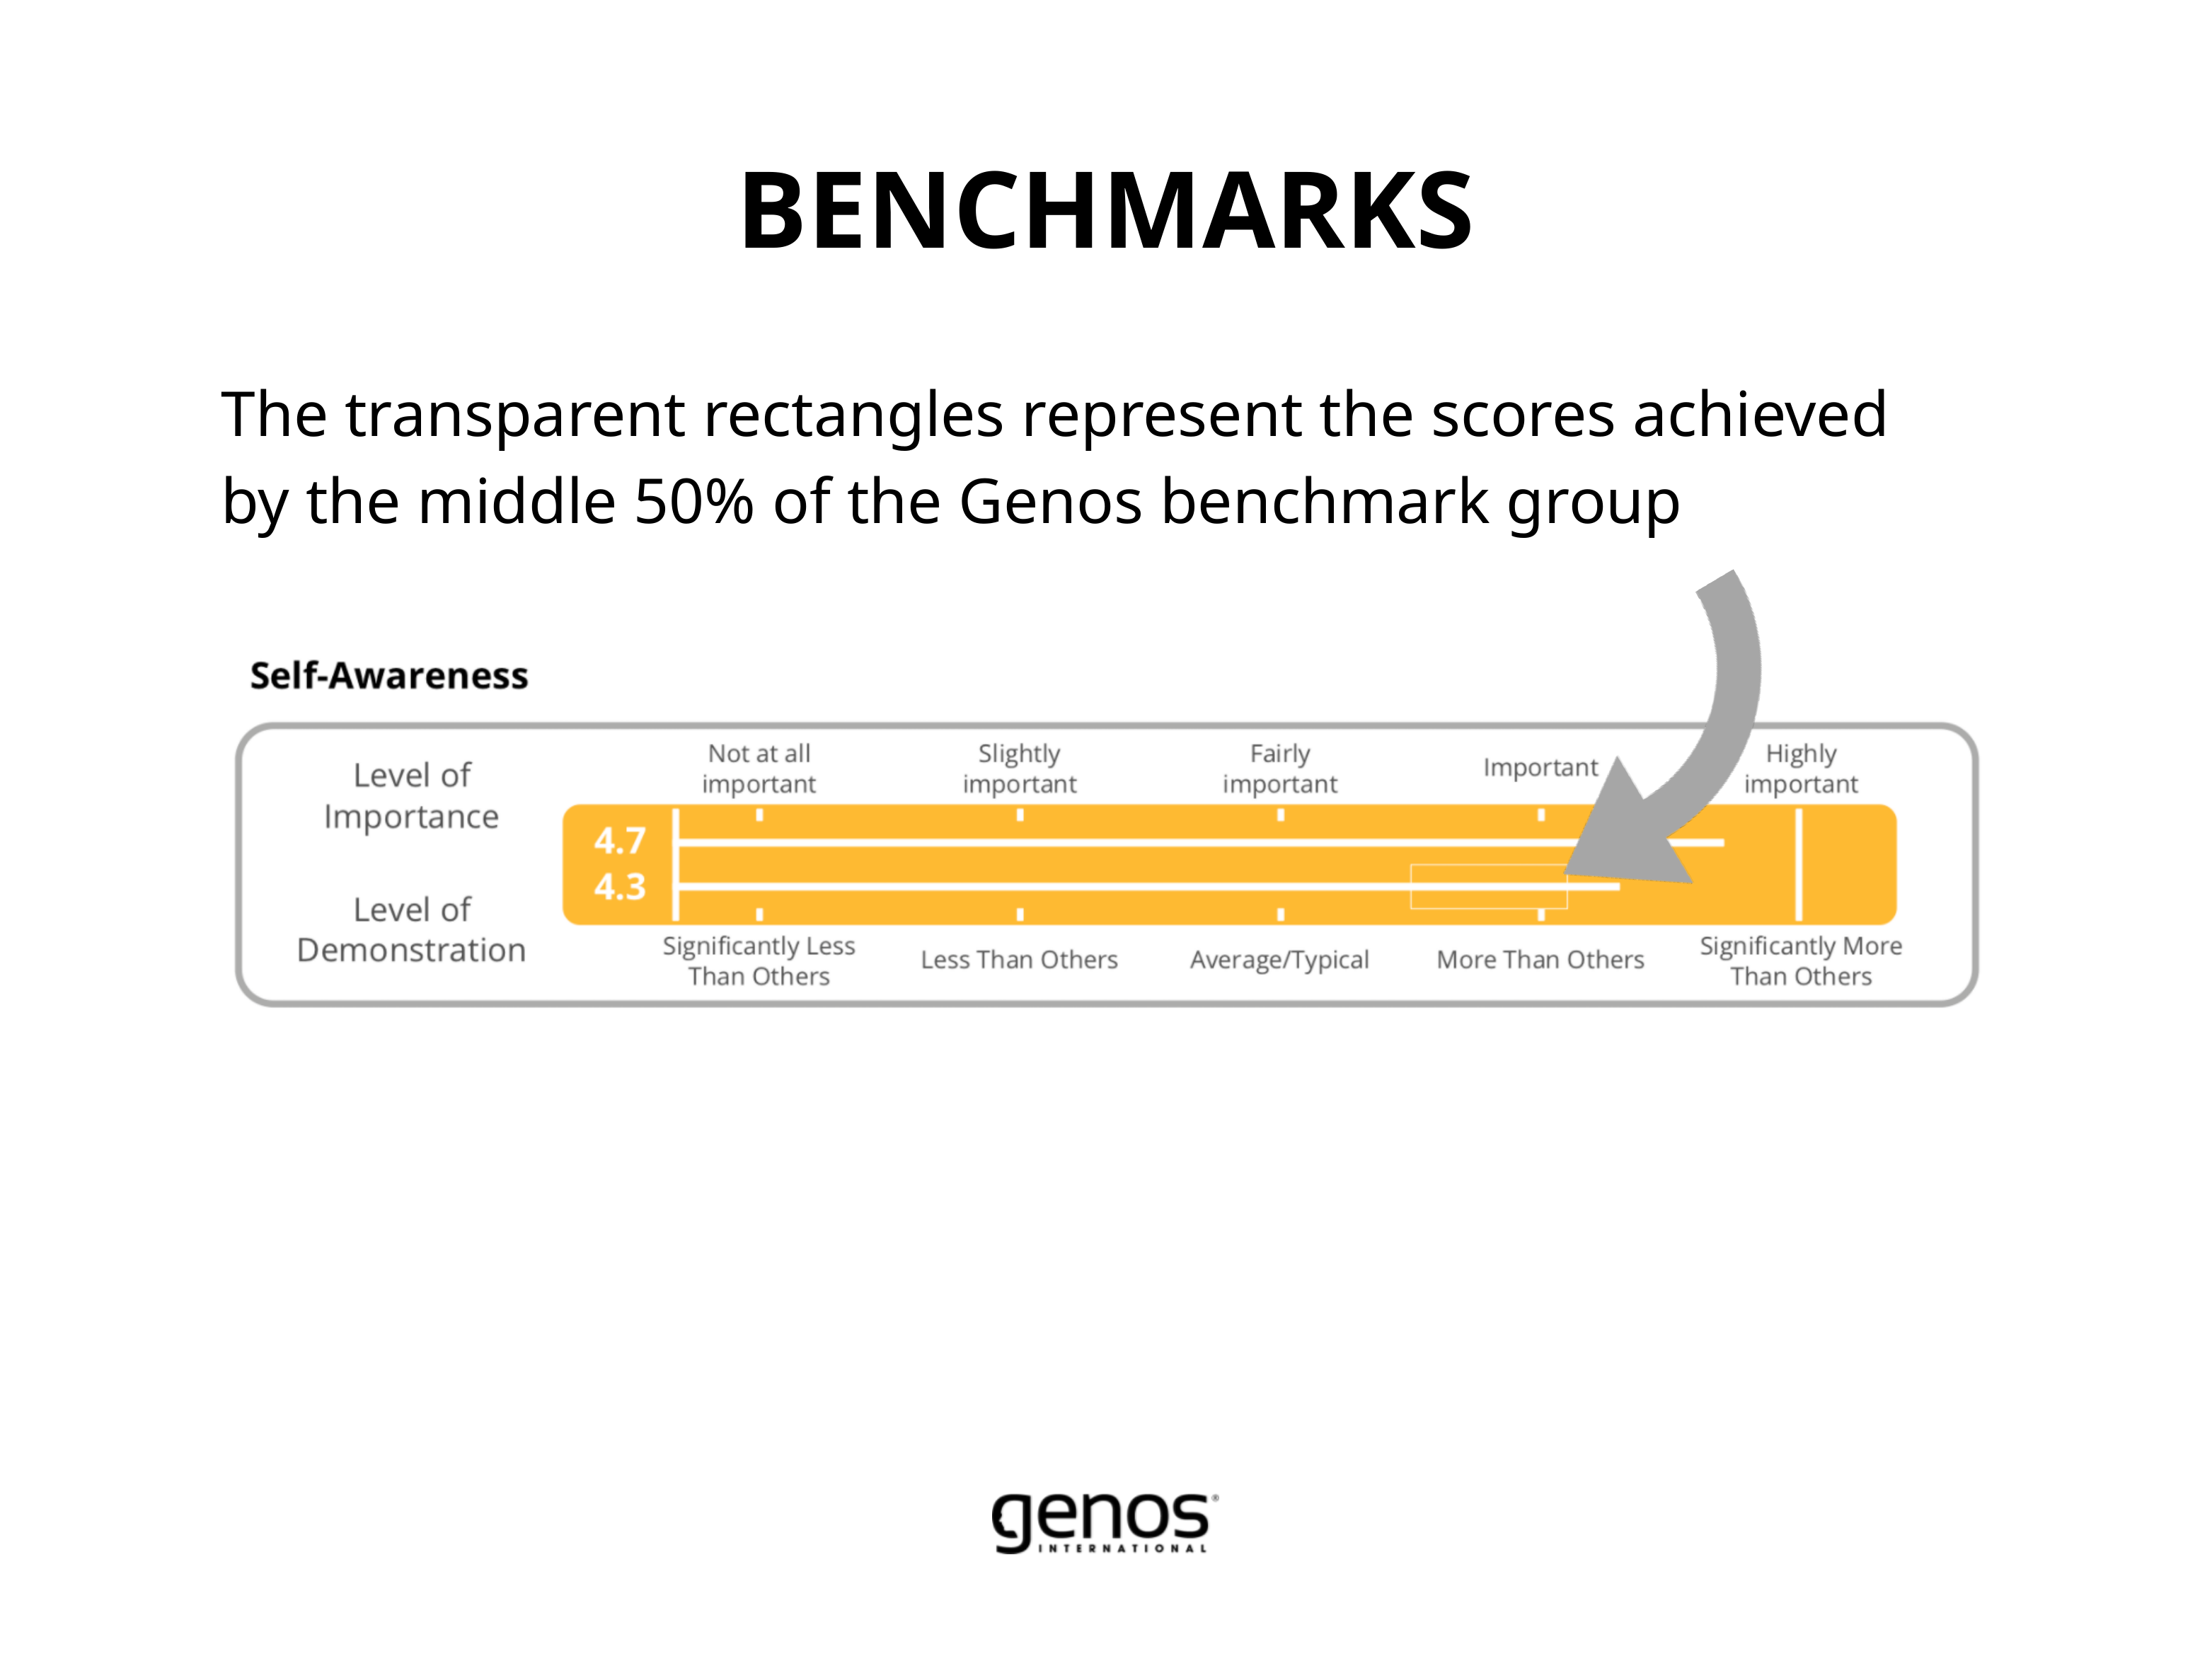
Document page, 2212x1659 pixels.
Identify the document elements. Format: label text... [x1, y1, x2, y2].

picture [221, 570, 1991, 1026]
text_box BENCHMARKS [223, 120, 1988, 270]
picture [992, 1493, 1219, 1554]
text_box The transparent rectangles represent the scores achieved by the middle 50% of the Genos benchmark group [221, 362, 1947, 536]
